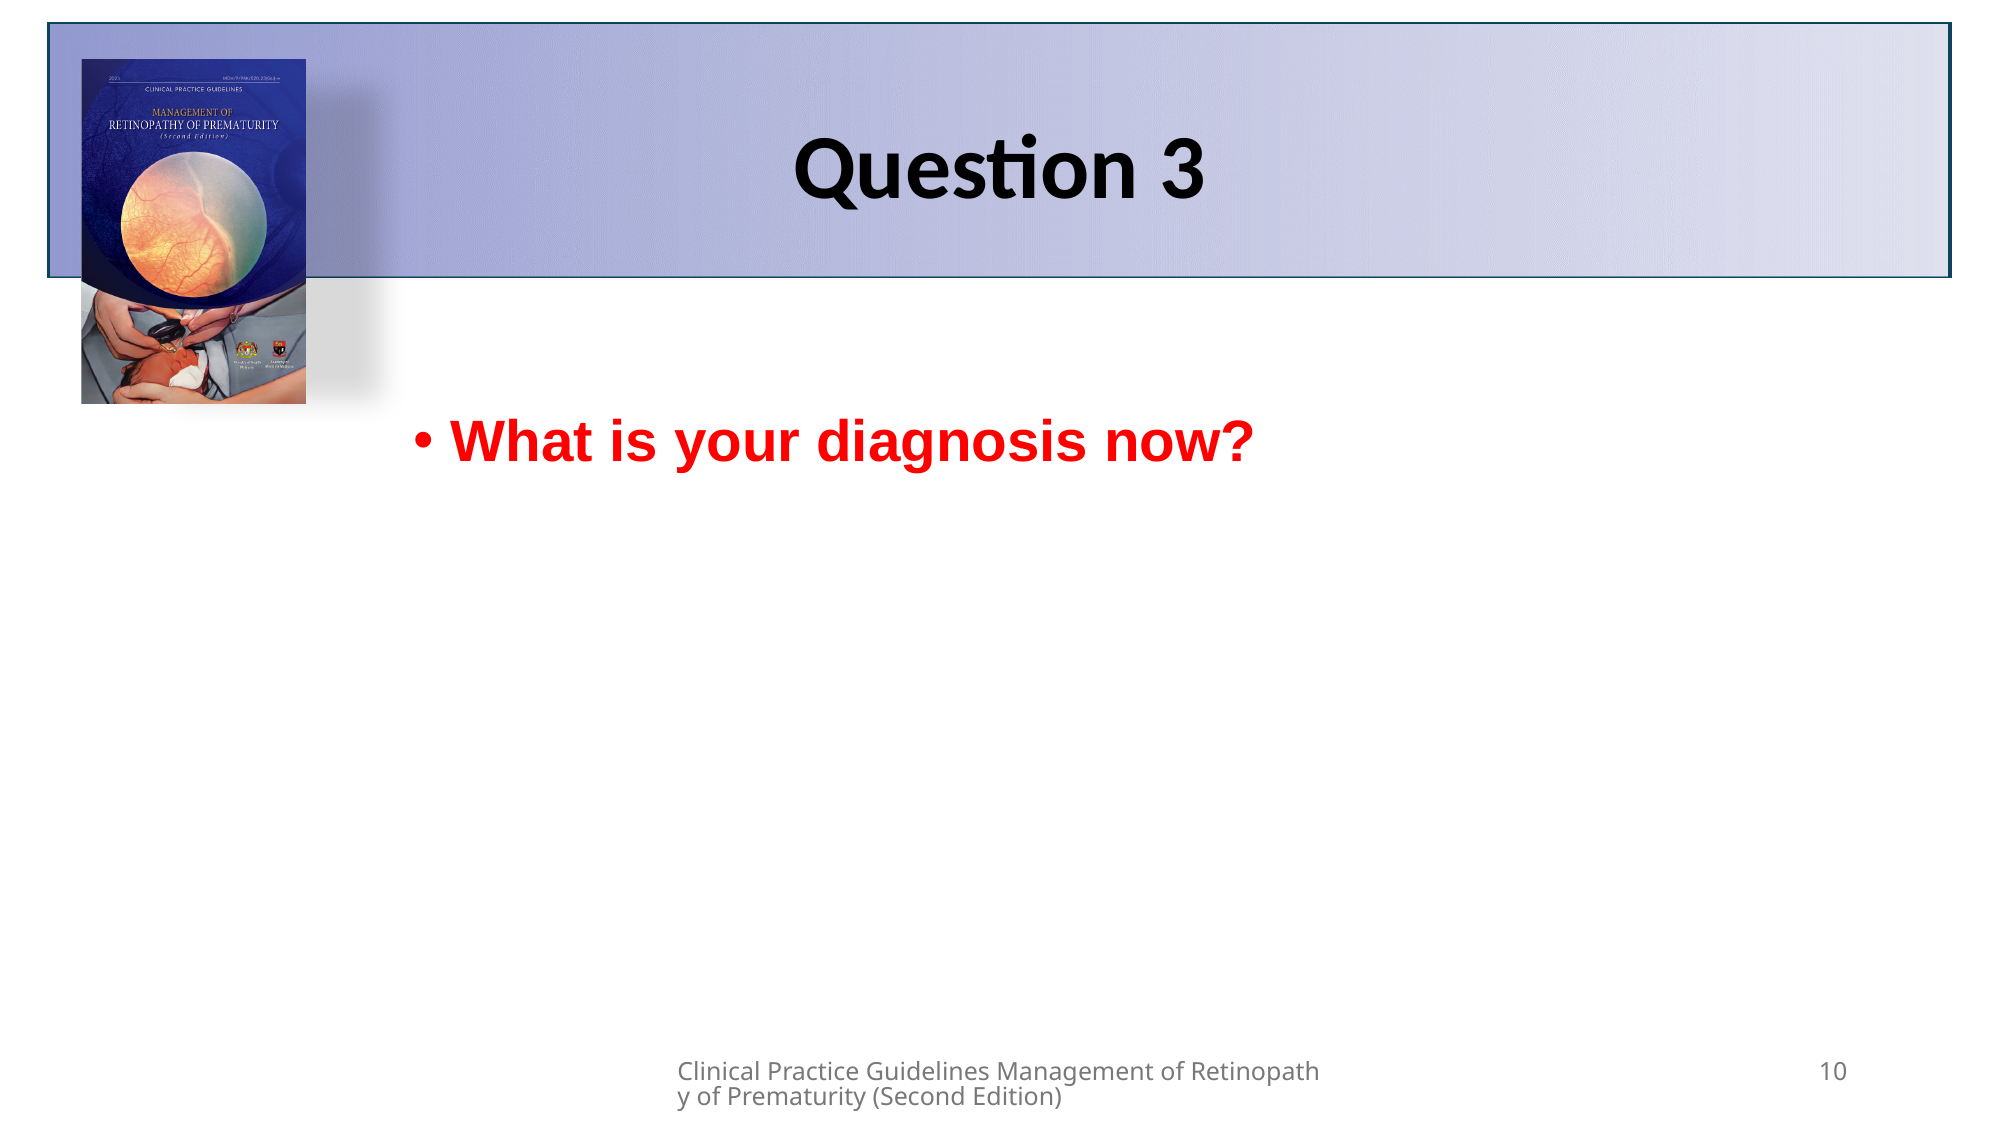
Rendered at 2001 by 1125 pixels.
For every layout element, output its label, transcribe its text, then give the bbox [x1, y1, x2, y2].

footer Clinical Practice Guidelines Management of Retinopathy of Prematurity (Second Edition) [662, 1042, 1338, 1103]
picture [47, 21, 1953, 405]
slide_number 10 [1412, 1042, 1863, 1103]
list What is your diagnosis now? [398, 404, 2000, 968]
